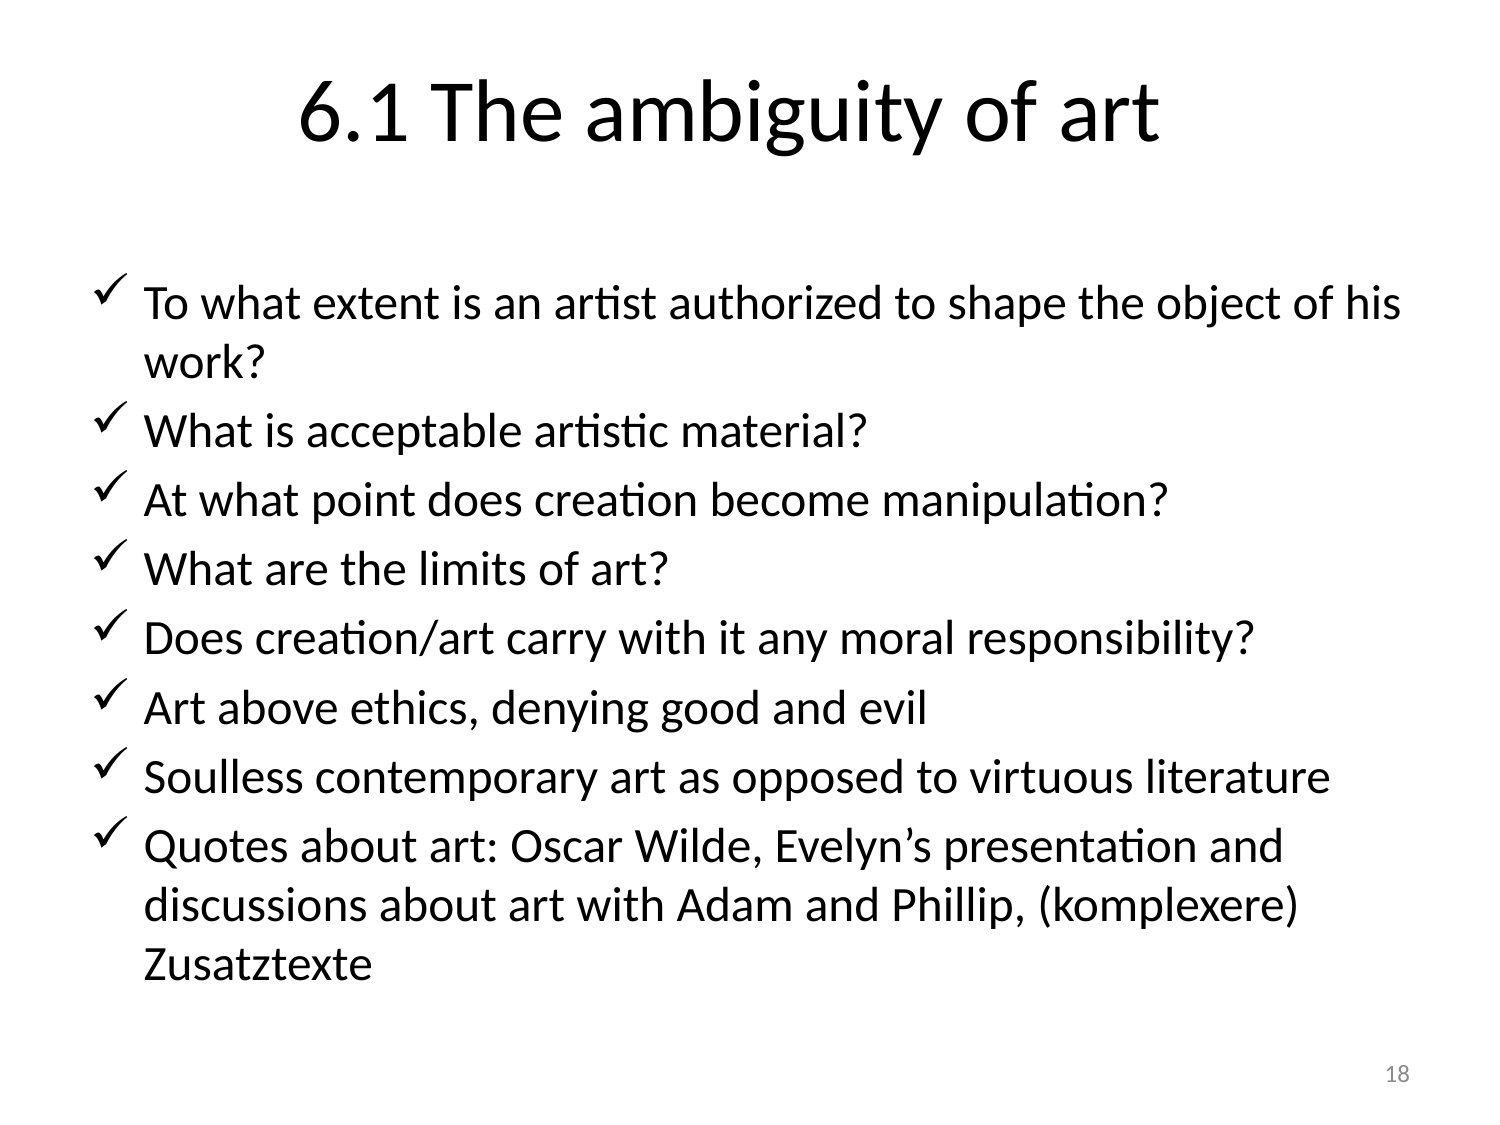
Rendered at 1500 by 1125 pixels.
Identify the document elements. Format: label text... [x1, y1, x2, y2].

list To what extent is an artist authorized to shape the object of his work? What is acceptable artistic material? At what point does creation become manipulation? What are the limits of art? Does creation/art carry with it any moral responsibility? Art above ethics, denying good and evil Soulless contemporary art as opposed to virtuous literature Quotes about art: Oscar Wilde, Evelyn’s presentation and discussions about art with Adam and Phillip, (komplexere) Zusatztexte [75, 262, 1425, 1005]
title 6.1 The ambiguity of art [75, 45, 1425, 233]
slide_number 18 [1074, 1042, 1425, 1103]
